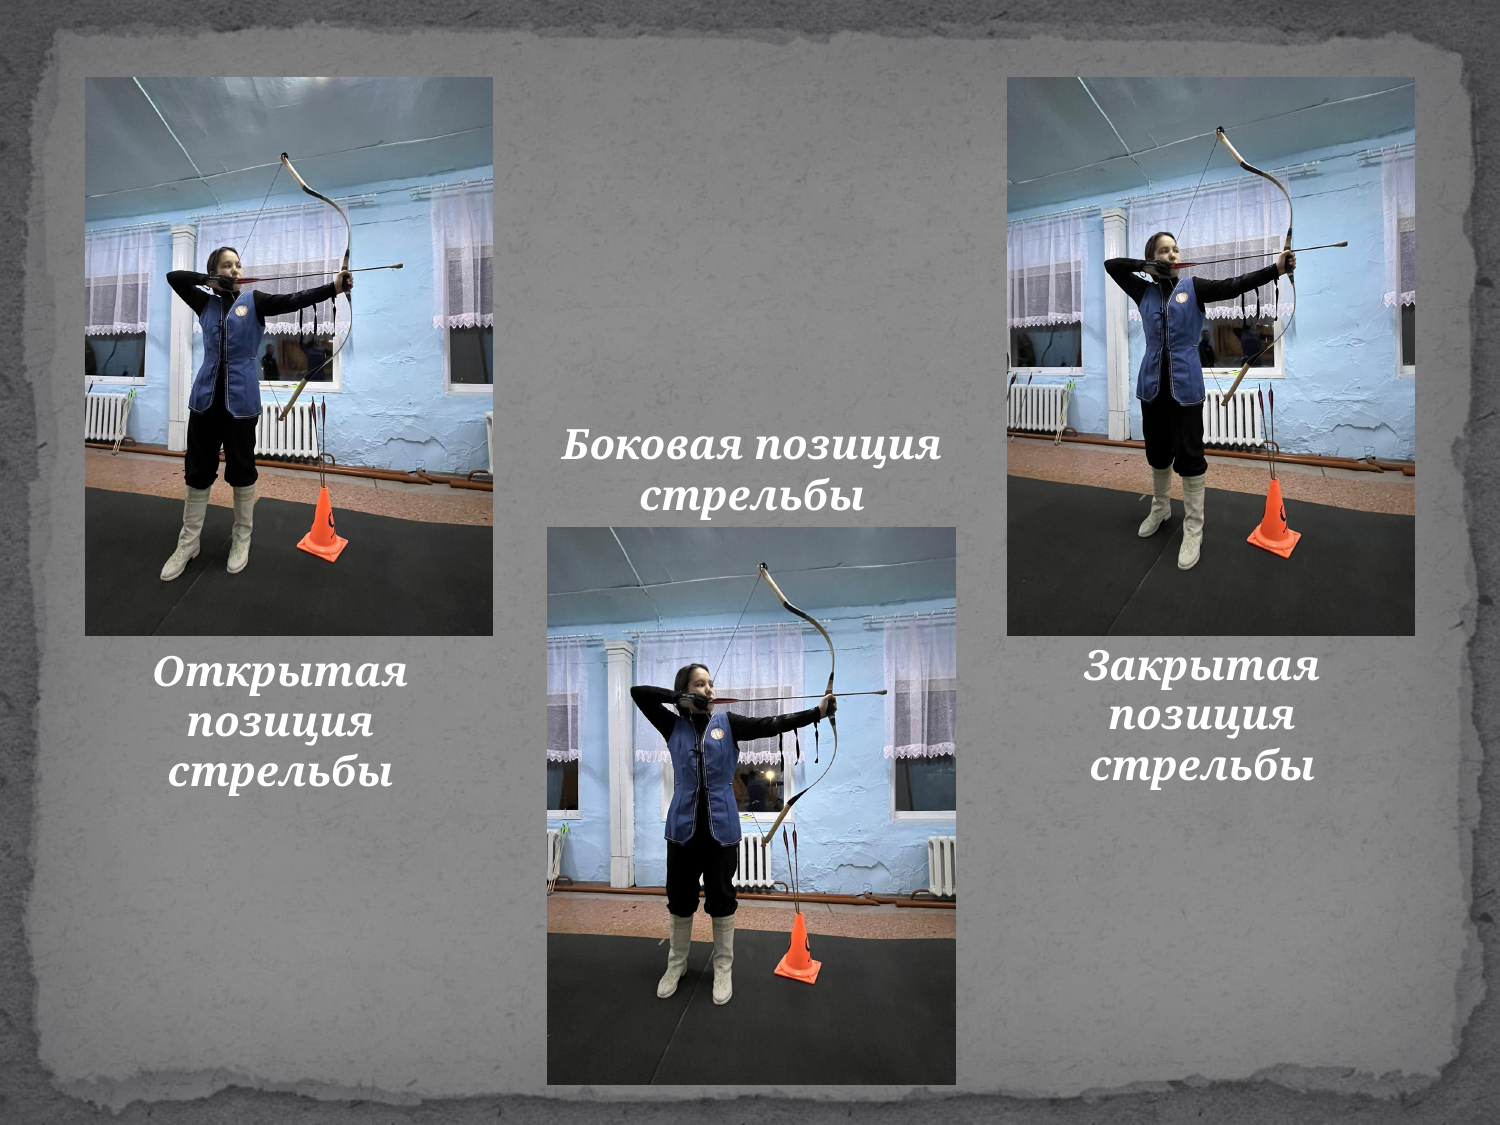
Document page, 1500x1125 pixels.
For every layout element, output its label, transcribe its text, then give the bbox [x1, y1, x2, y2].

picture [547, 527, 956, 1085]
picture [85, 77, 493, 636]
picture [1007, 77, 1415, 635]
text_box Боковая позиция стрельбы [539, 410, 965, 526]
text_box Закрытая позиция стрельбы [989, 631, 1415, 796]
text_box Открытая позиция стрельбы [67, 636, 493, 802]
